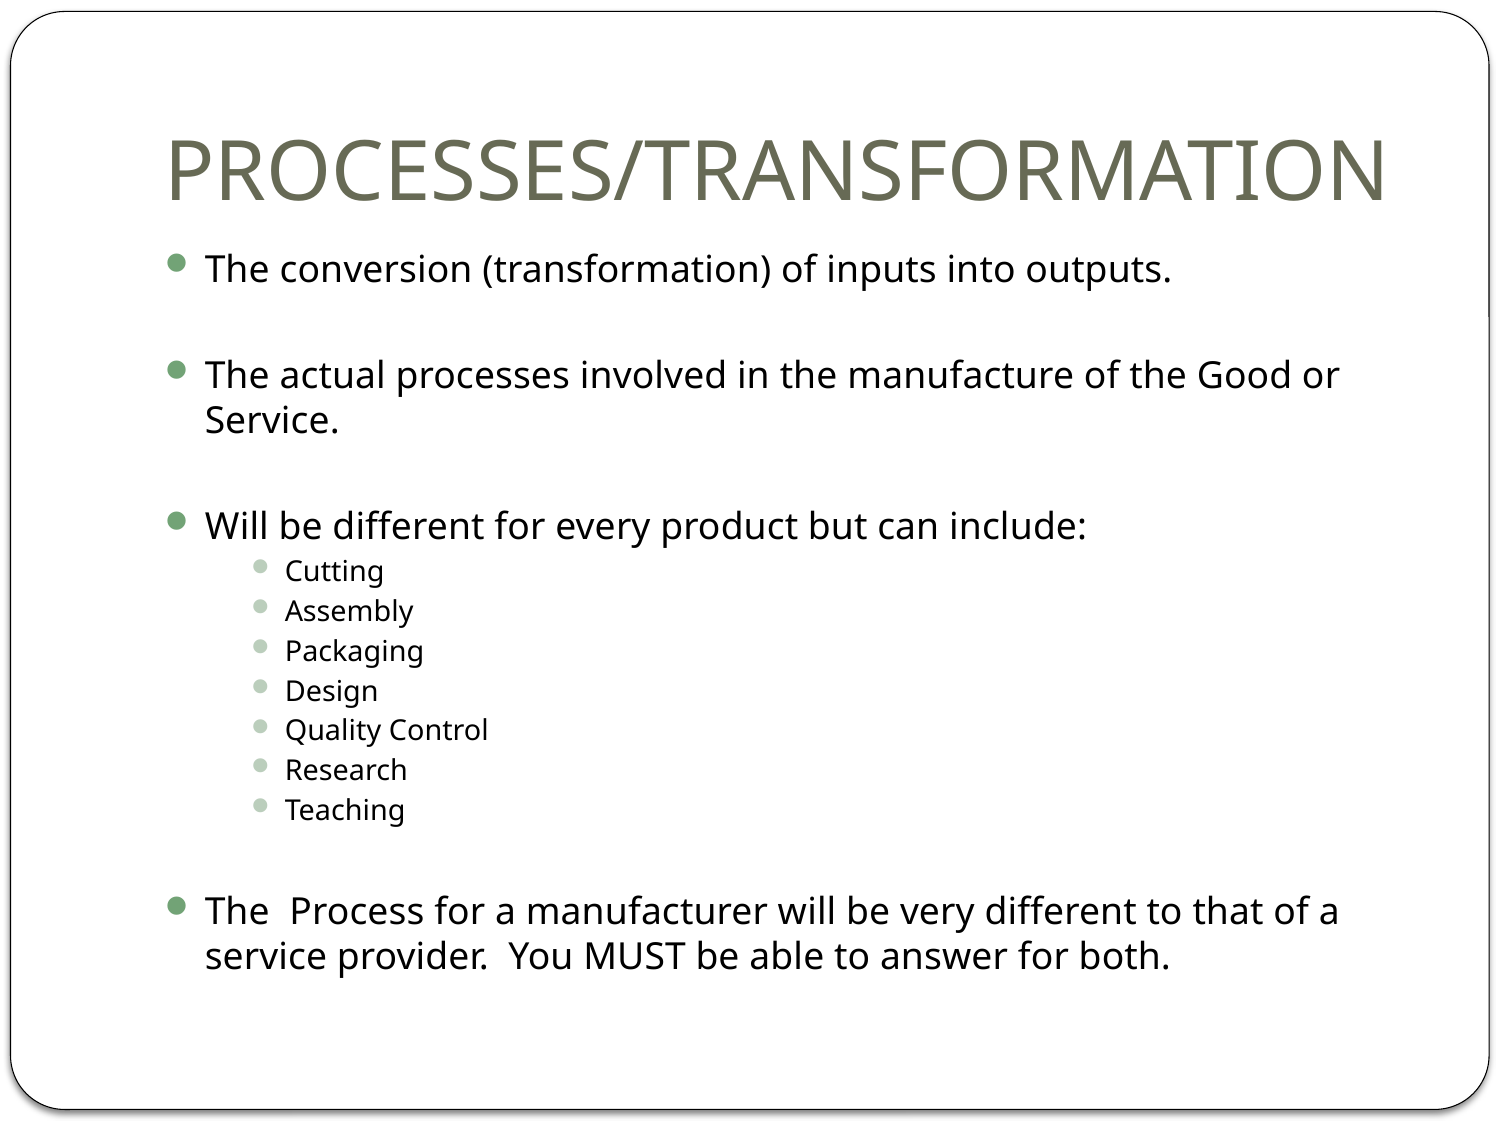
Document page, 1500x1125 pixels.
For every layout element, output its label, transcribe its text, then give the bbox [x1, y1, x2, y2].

title PROCESSES/TRANSFORMATION [150, 45, 1425, 233]
list The conversion (transformation) of inputs into outputs. The actual processes involved in the manufacture of the Good or Service. Will be different for every product but can include: Cutting Assembly Packaging Design Quality Control Research Teaching The Process for a manufacturer will be very different to that of a service provider. You MUST be able to answer for both. [150, 237, 1425, 988]
